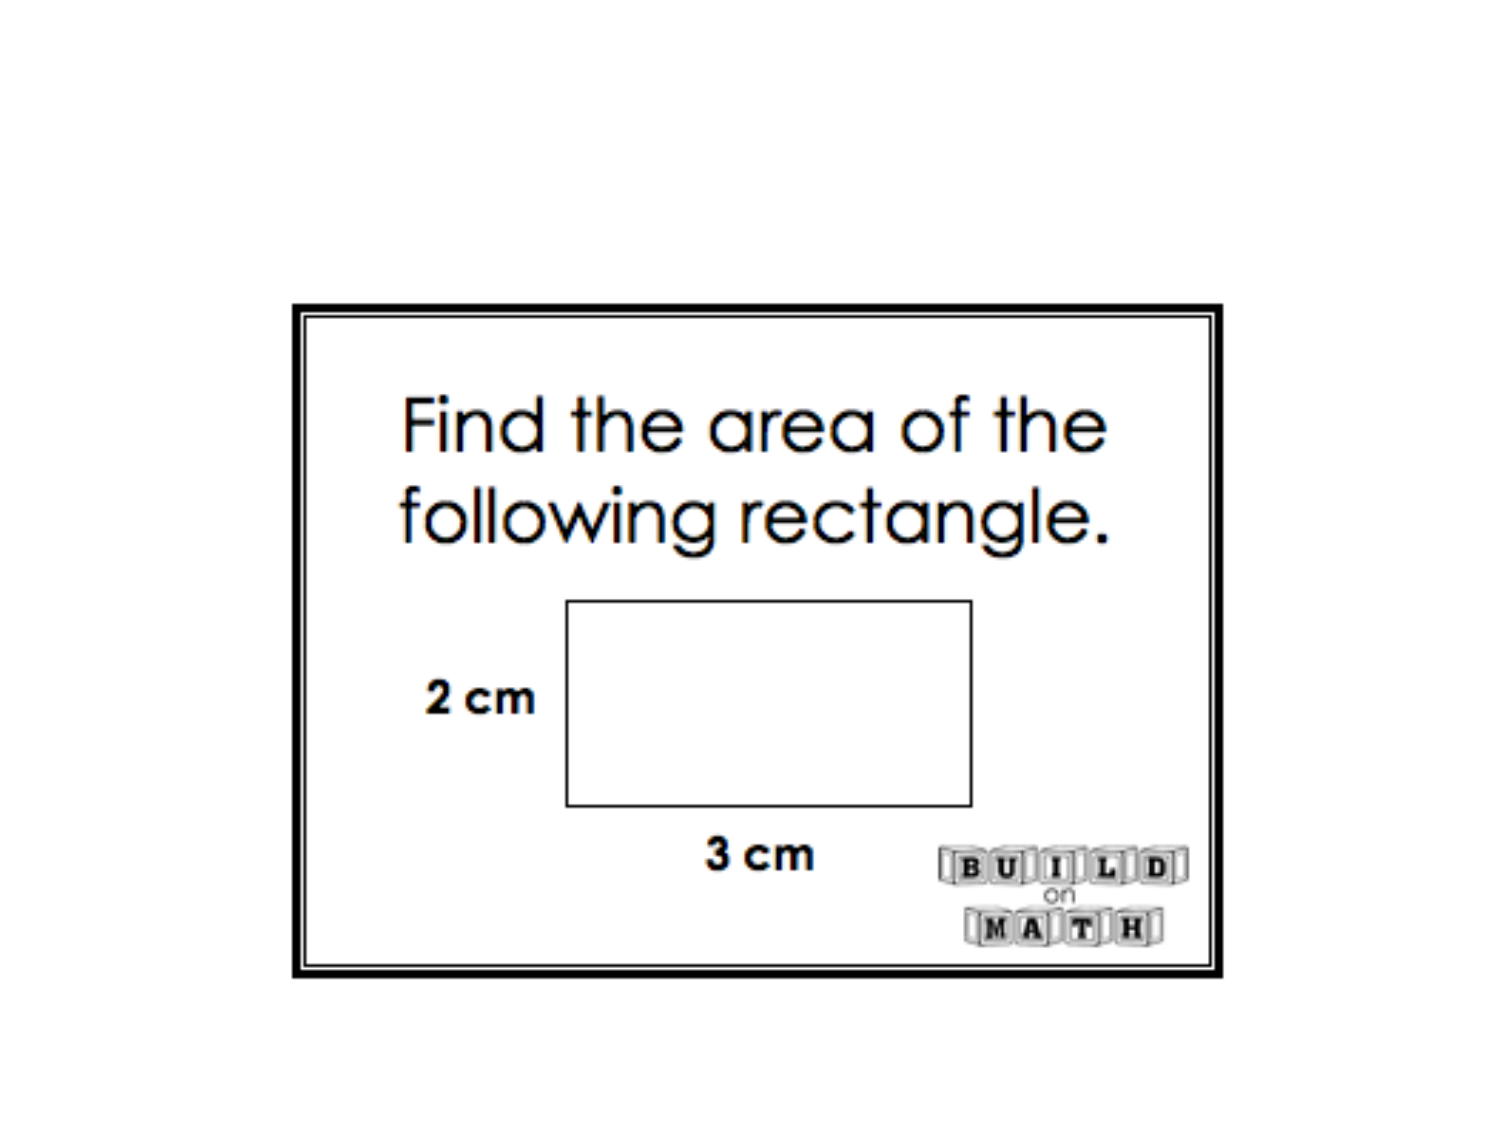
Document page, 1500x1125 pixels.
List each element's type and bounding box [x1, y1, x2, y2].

list [74, 262, 1426, 1006]
